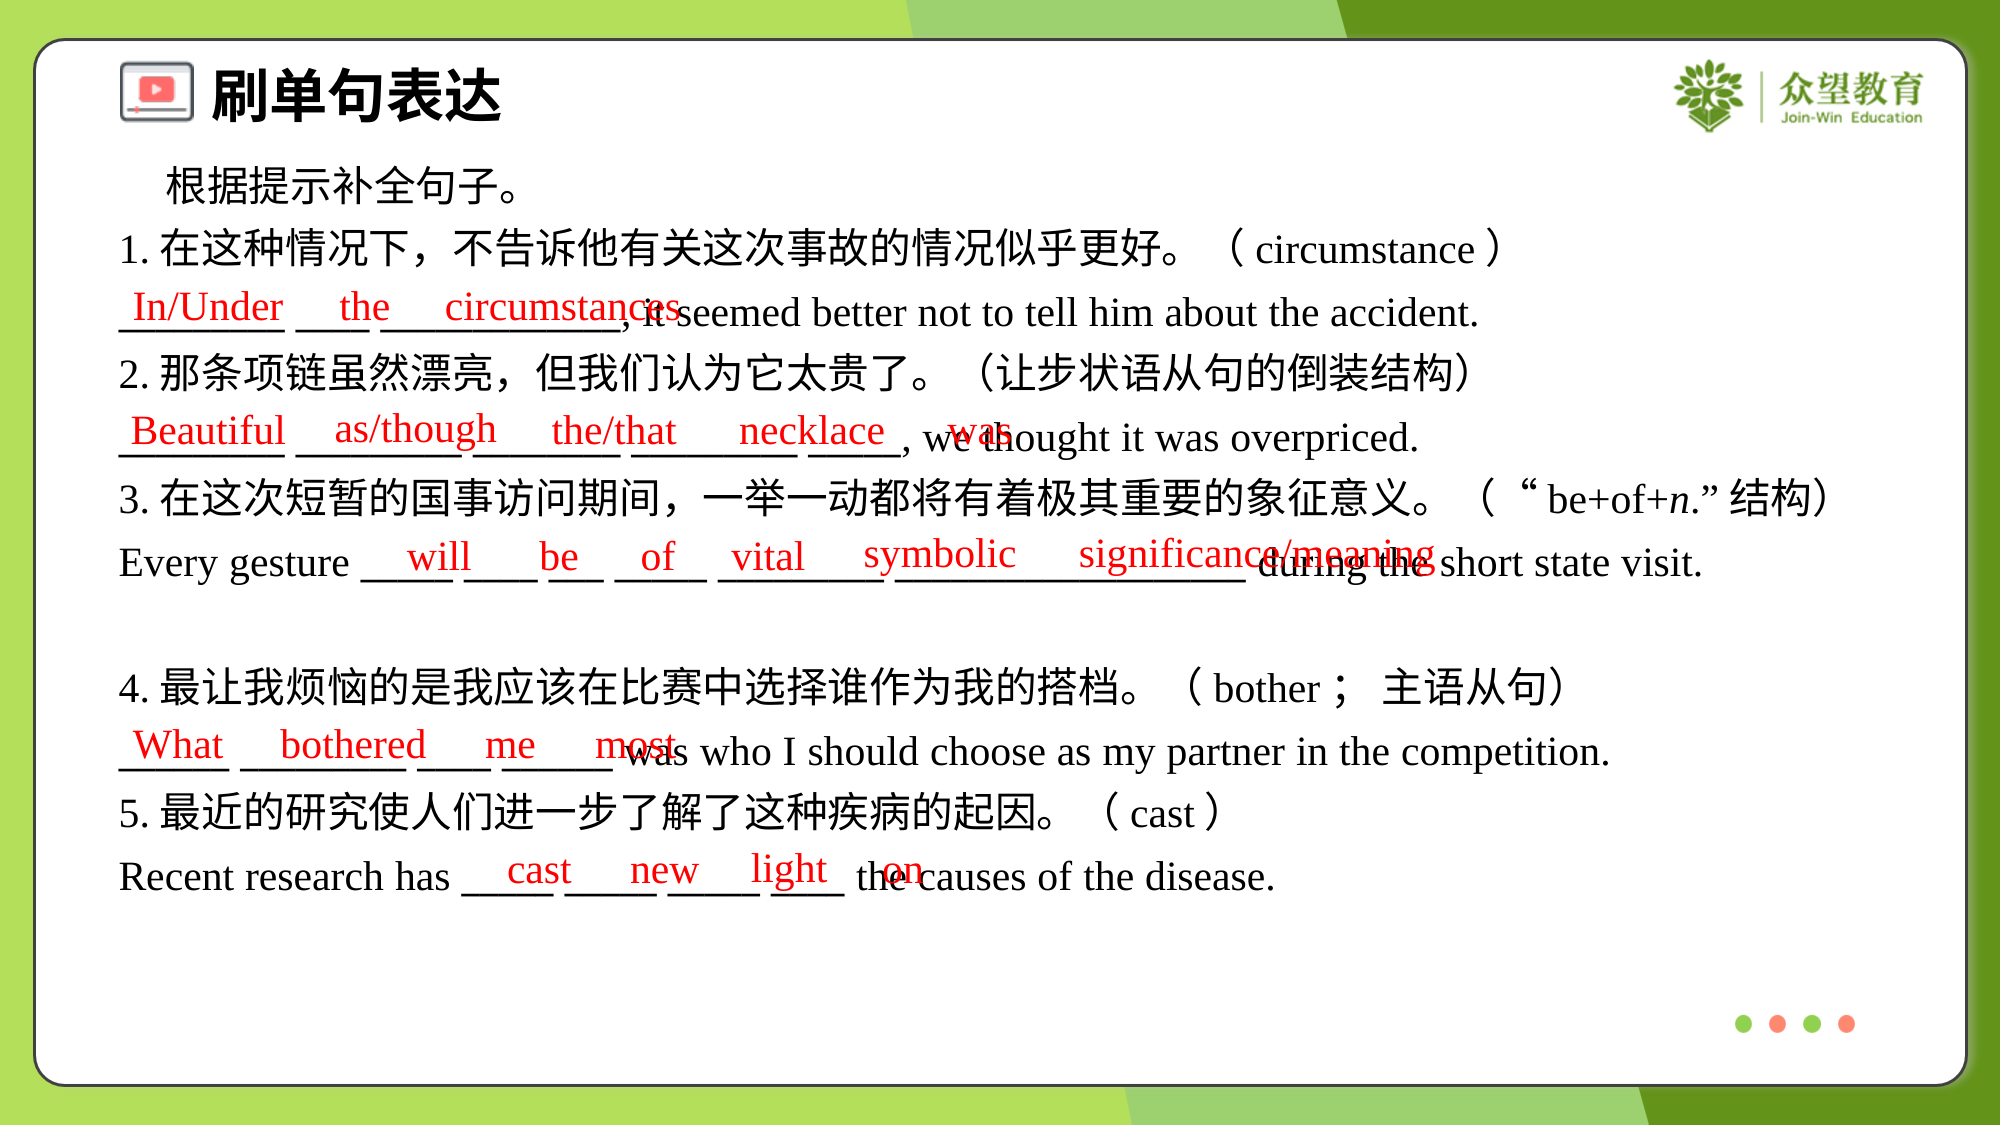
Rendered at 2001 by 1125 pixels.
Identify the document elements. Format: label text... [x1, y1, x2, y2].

text_box on [877, 829, 929, 888]
text_box vital [726, 515, 810, 574]
text_box was [942, 390, 1018, 449]
text_box What [128, 704, 228, 763]
text_box be [534, 515, 584, 574]
text_box symbolic [859, 513, 1021, 572]
text_box most [590, 704, 681, 763]
text_box the/that [547, 390, 681, 449]
text_box bothered [276, 704, 432, 763]
text_box as/though [330, 388, 502, 447]
text_box new [625, 829, 705, 888]
text_box necklace [734, 390, 890, 449]
text_box cast [502, 829, 577, 888]
text_box Beautiful [126, 390, 291, 449]
text_box 3.在这次短暂的国事访问期间，一举一动都将有着极其重要的象征意义。（“be+of+n.”结构） Every gesture _____ ____ ___ _____ _________ ___________________ during the short state visit. [118, 459, 1883, 643]
text_box significance/meaning [1075, 513, 1440, 572]
text_box light [746, 827, 832, 886]
text_box me [480, 704, 541, 763]
text_box circumstances [440, 265, 686, 324]
text_box of [636, 515, 681, 574]
text_box In/Under [128, 265, 288, 324]
text_box the [334, 265, 395, 324]
text_box will [402, 515, 477, 574]
text_box 根据提示补全句子。 1.在这种情况下，不告诉他有关这次事故的情况似乎更好。（circumstance） _________ ____ _____________, it seemed better not to tell him about the accident. 2.那条项链虽然漂亮，但我们认为它太贵了。（让步状语从句的倒装结构） _________ _________ ________ _________ _____, we thought it was overpriced. [118, 146, 1883, 454]
text_box 4.最让我烦恼的是我应该在比赛中选择谁作为我的搭档。（bother； 主语从句） ______ _________ ____ ______ was who I should choose as my partner in the competition. 5.最近的研究使人们进一步了解了这种疾病的起因。（cast） Recent research has _____ _____ _____ ____ the causes of the disease. [118, 648, 1883, 894]
picture [0, 0, 2000, 1125]
